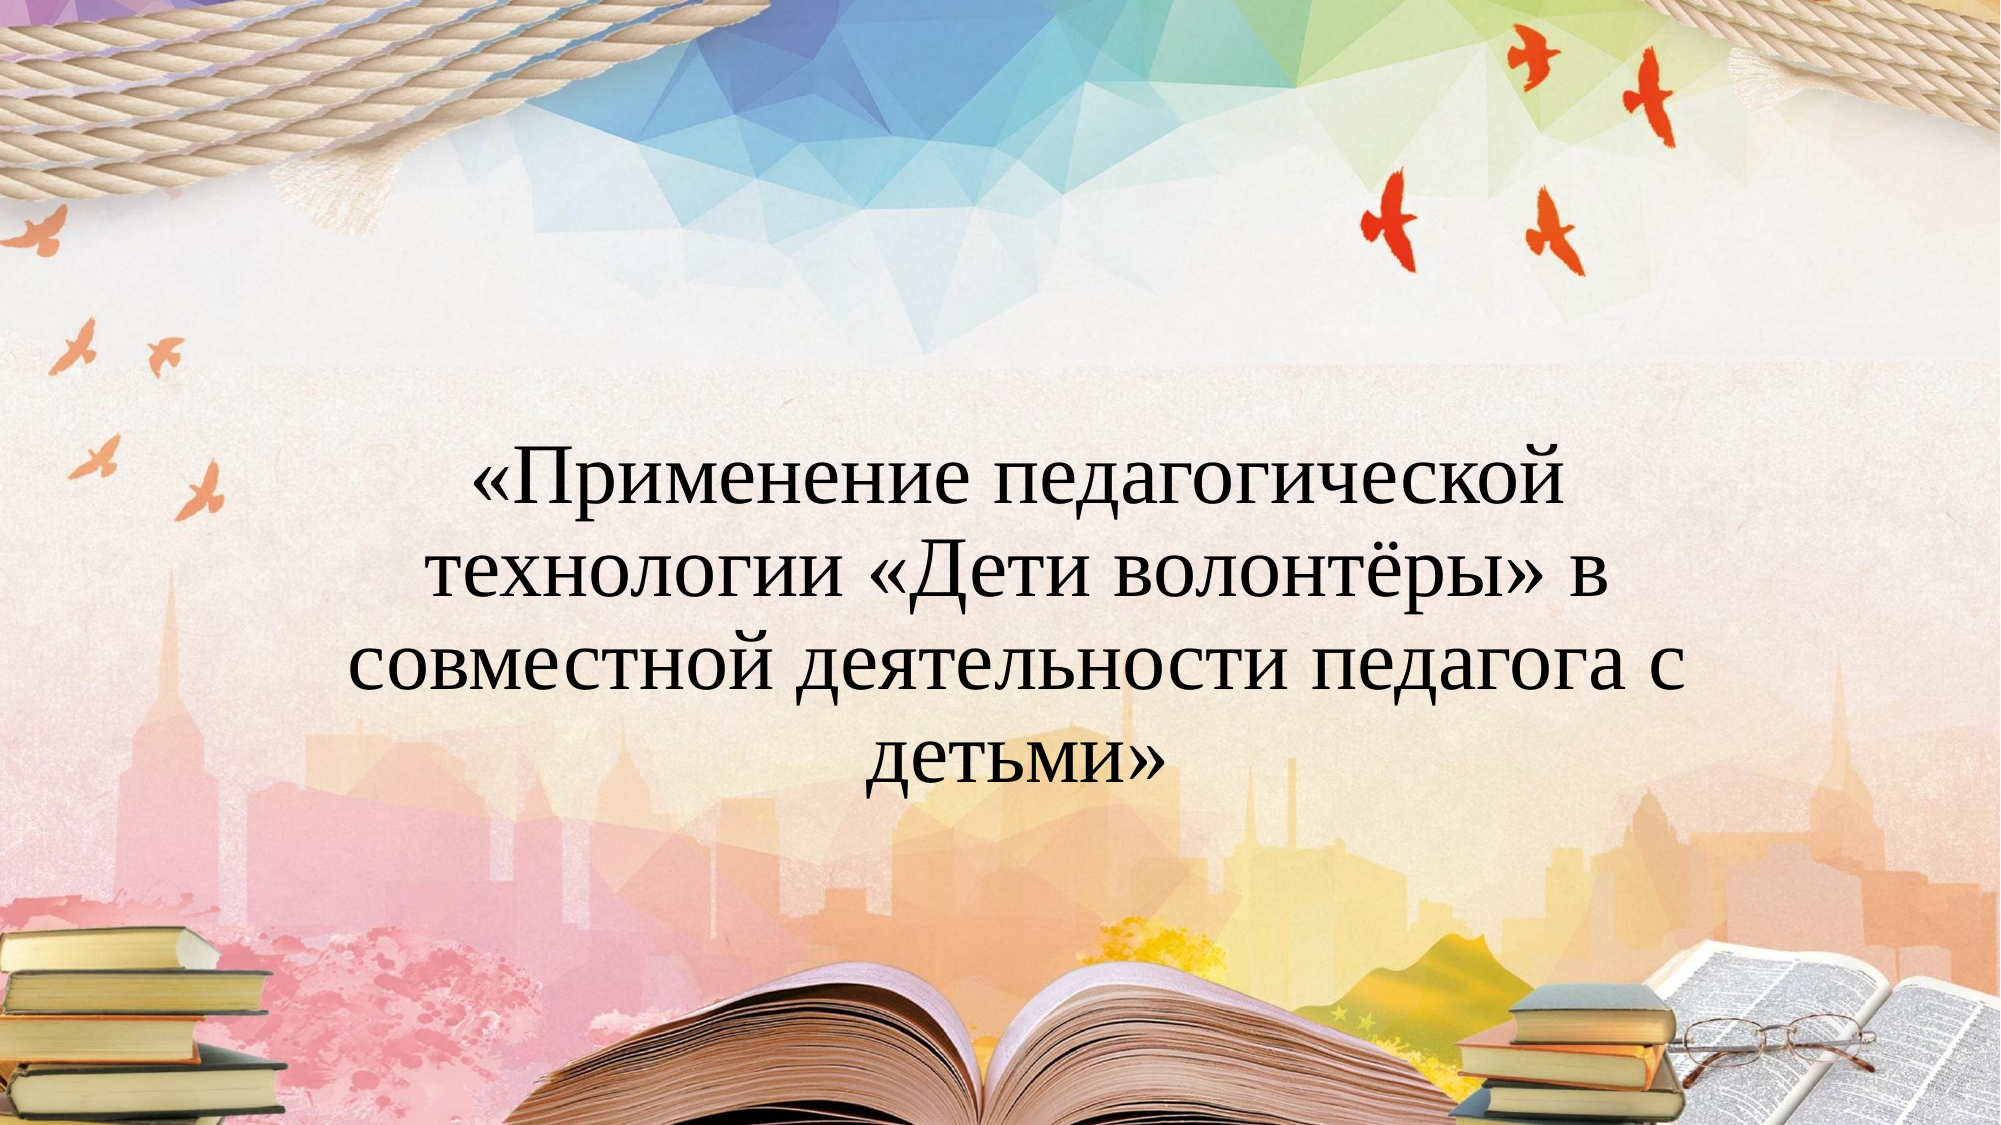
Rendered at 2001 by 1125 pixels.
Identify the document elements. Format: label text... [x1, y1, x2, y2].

title «Применение педагогической технологии «Дети волонтёры» в совместной деятельности педагога с детьми» [268, 417, 1768, 809]
picture [0, 0, 2001, 1125]
